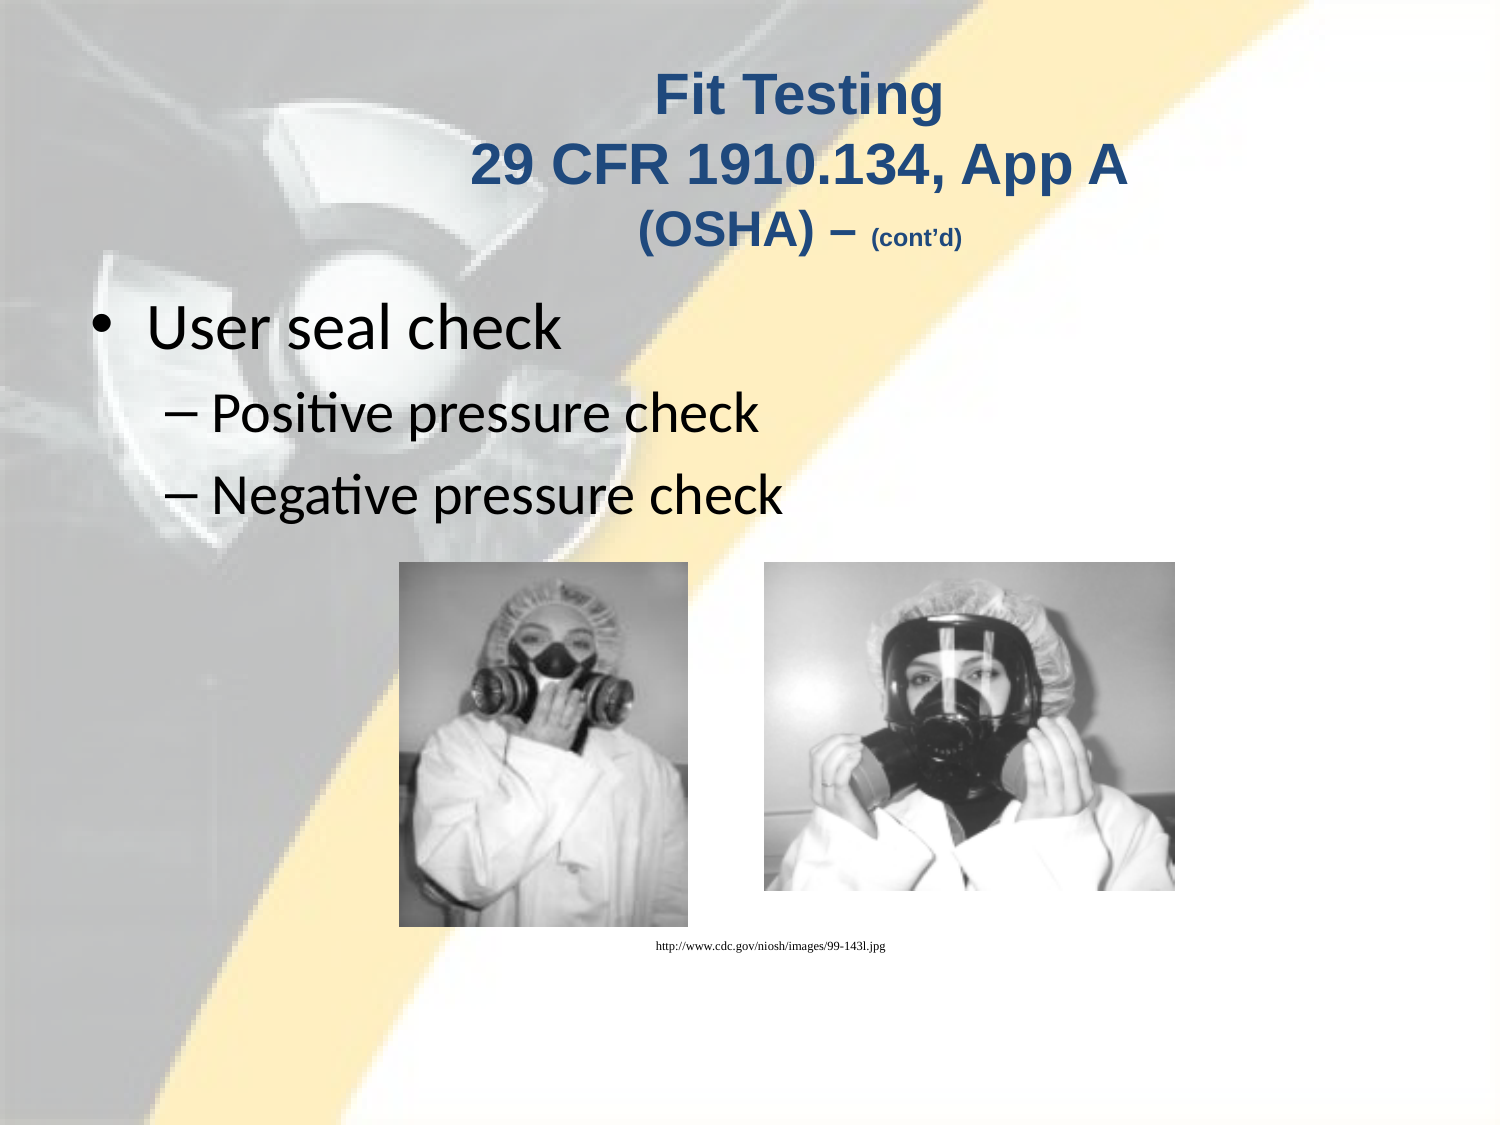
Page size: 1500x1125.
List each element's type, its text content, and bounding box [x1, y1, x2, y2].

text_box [399, 562, 1176, 961]
text_box Fit Testing 29 CFR 1910.134, App A (OSHA) – (cont’d) [225, 74, 1375, 238]
list User seal check Positive pressure check Negative pressure check [75, 275, 1388, 563]
